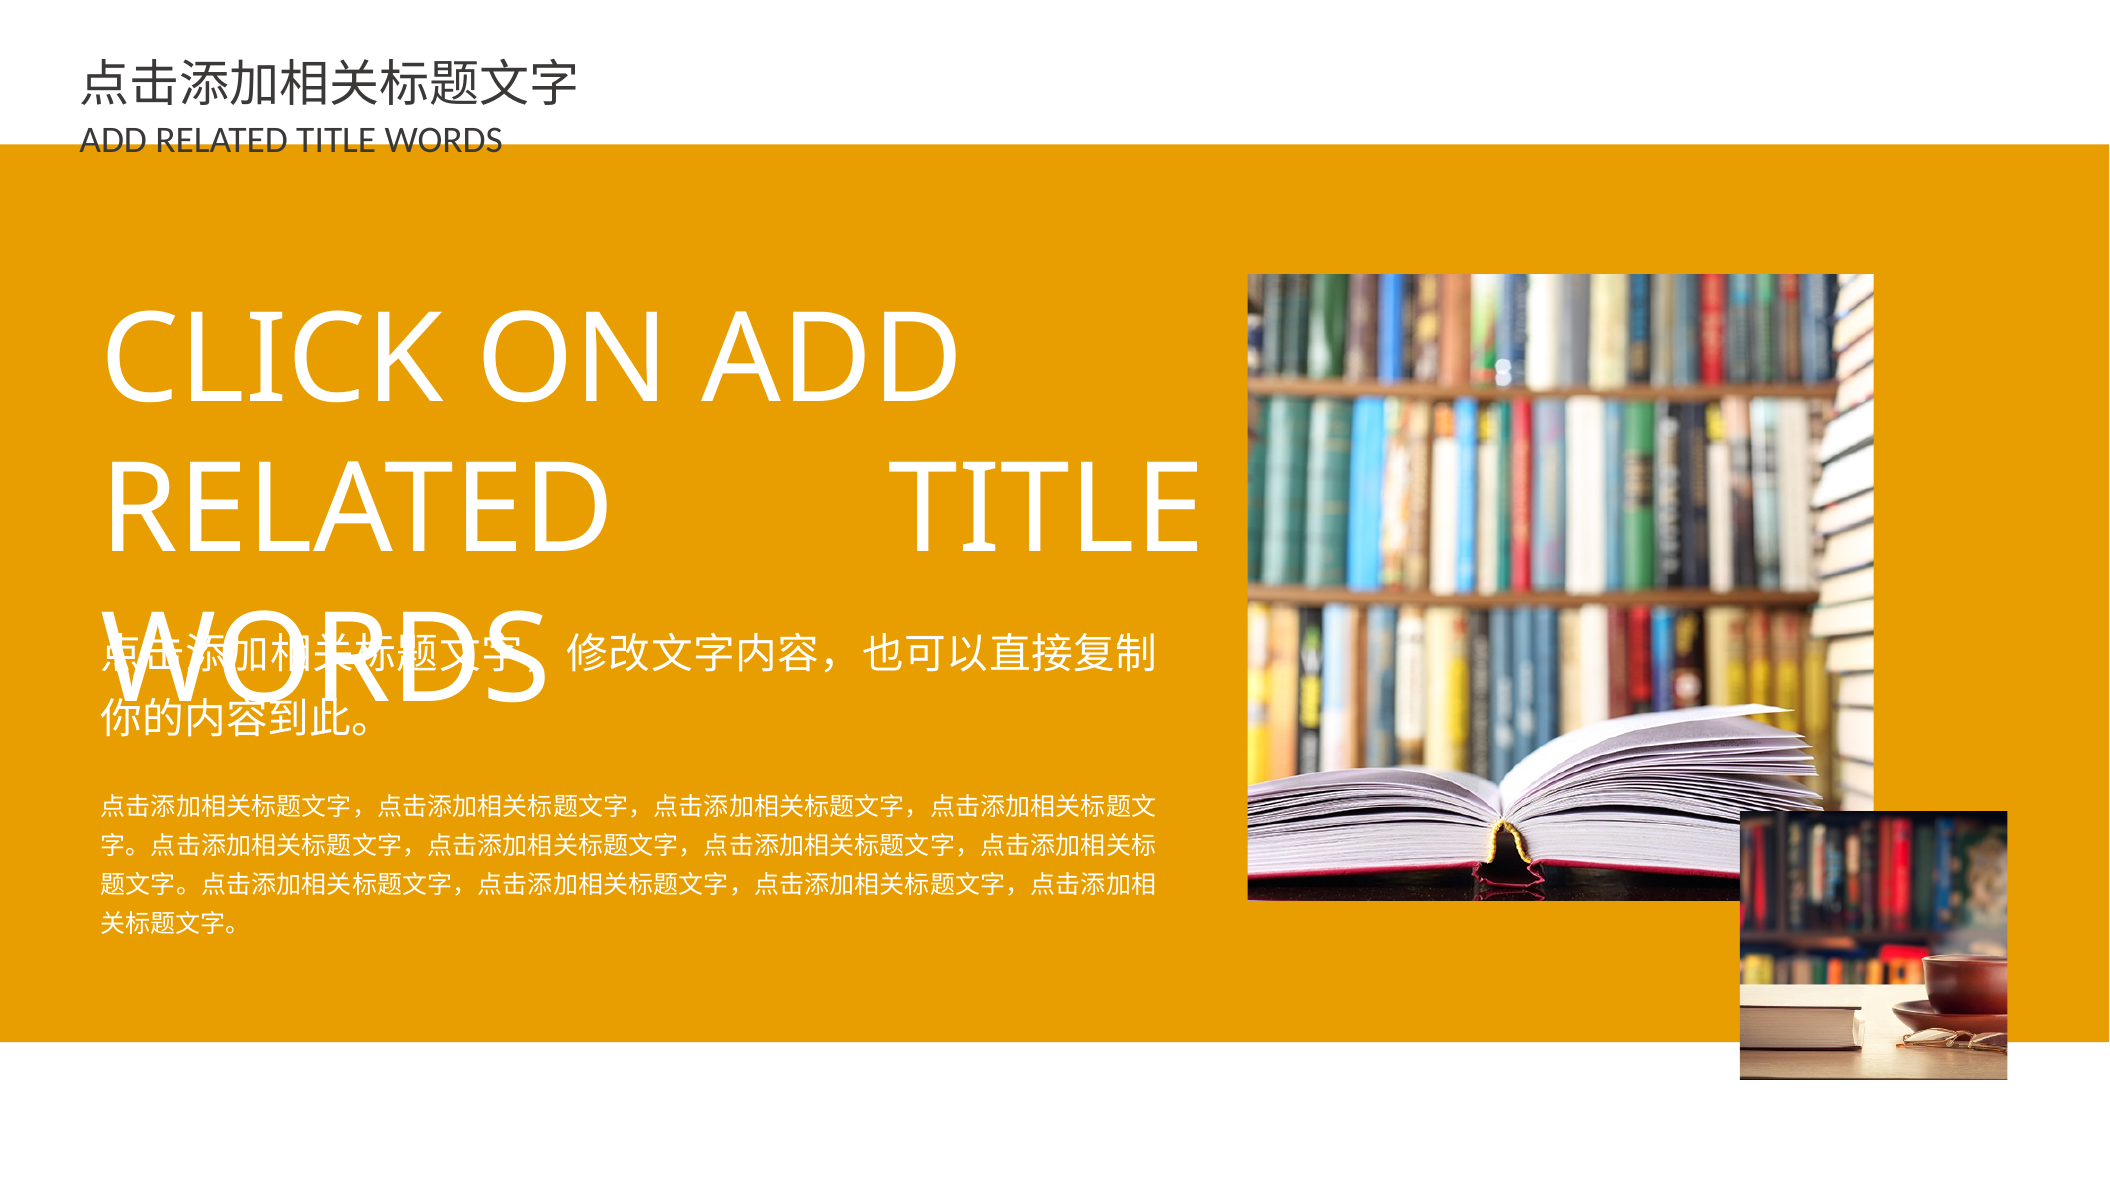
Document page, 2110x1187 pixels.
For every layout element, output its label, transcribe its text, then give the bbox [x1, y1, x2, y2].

text_box [0, 143, 2110, 1043]
text_box CLICK ON ADD RELATED TITLE WORDS [86, 269, 1220, 734]
text_box ADD RELATED TITLE WORDS [63, 107, 520, 169]
text_box [1247, 273, 1875, 901]
text_box [1739, 811, 2008, 1080]
text_box 点击添加相关标题文字，修改文字内容，也可以直接复制你的内容到此。 点击添加相关标题文字，点击添加相关标题文字，点击添加相关标题文字，点击添加相关标题文字。点击添加相关标题文字，点击添加相关标题文字，点击添加相关标题文字，点击添加相关标题文字。点击添加相关标题文字，点击添加相关标题文字，点击添加相关标题文字，点击添加相关标题文字。 [86, 604, 1173, 945]
text_box 点击添加相关标题文字 [63, 43, 596, 120]
